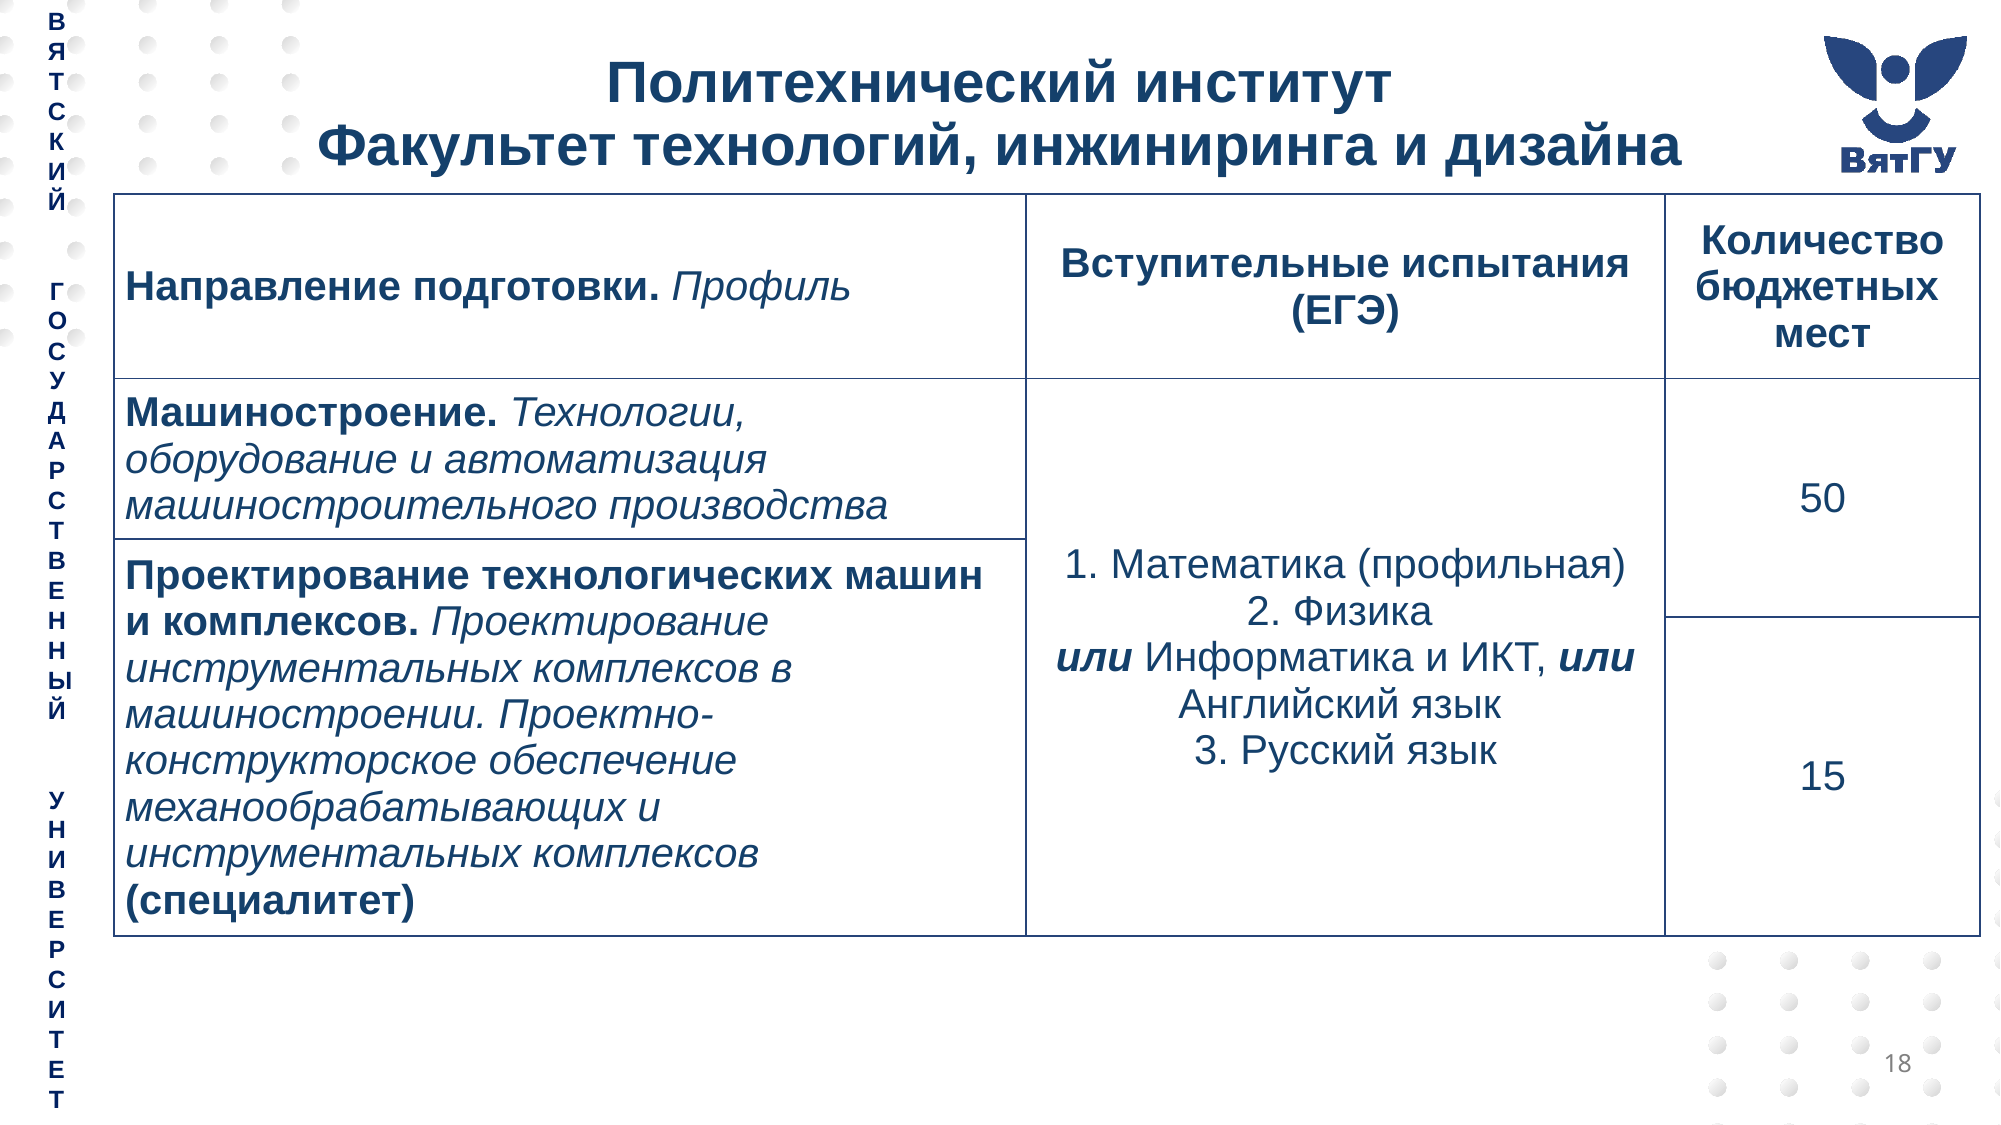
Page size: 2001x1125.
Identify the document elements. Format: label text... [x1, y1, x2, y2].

table_cell 1. Математика (профильная) 2. Физика или Информатика и ИКТ, или Английский язык 3. Русский язык [1027, 379, 1664, 935]
table_cell 15 [1666, 618, 1979, 935]
slide_number 18 [1815, 1035, 1981, 1095]
table_cell Машиностроение. Технологии, оборудование и автоматизация машиностроительного производства [115, 379, 1025, 538]
picture [1886, 36, 1967, 173]
table_cell Проектирование технологических машин и комплексов. Проектирование инструментальных комплексов в машиностроении. Проектно-конструкторское обеспечение механообрабатывающих и инструментальных комплексов (специалитет) [115, 540, 1025, 935]
table_cell 50 [1666, 379, 1979, 616]
table_header Количество бюджетных мест [1666, 195, 1979, 378]
title Политехнический институт Факультет технологий, инжиниринга и дизайна [114, 33, 1886, 193]
table_header Направление подготовки. Профиль [115, 195, 1025, 378]
table_header Вступительные испытания (ЕГЭ) [1027, 195, 1664, 378]
